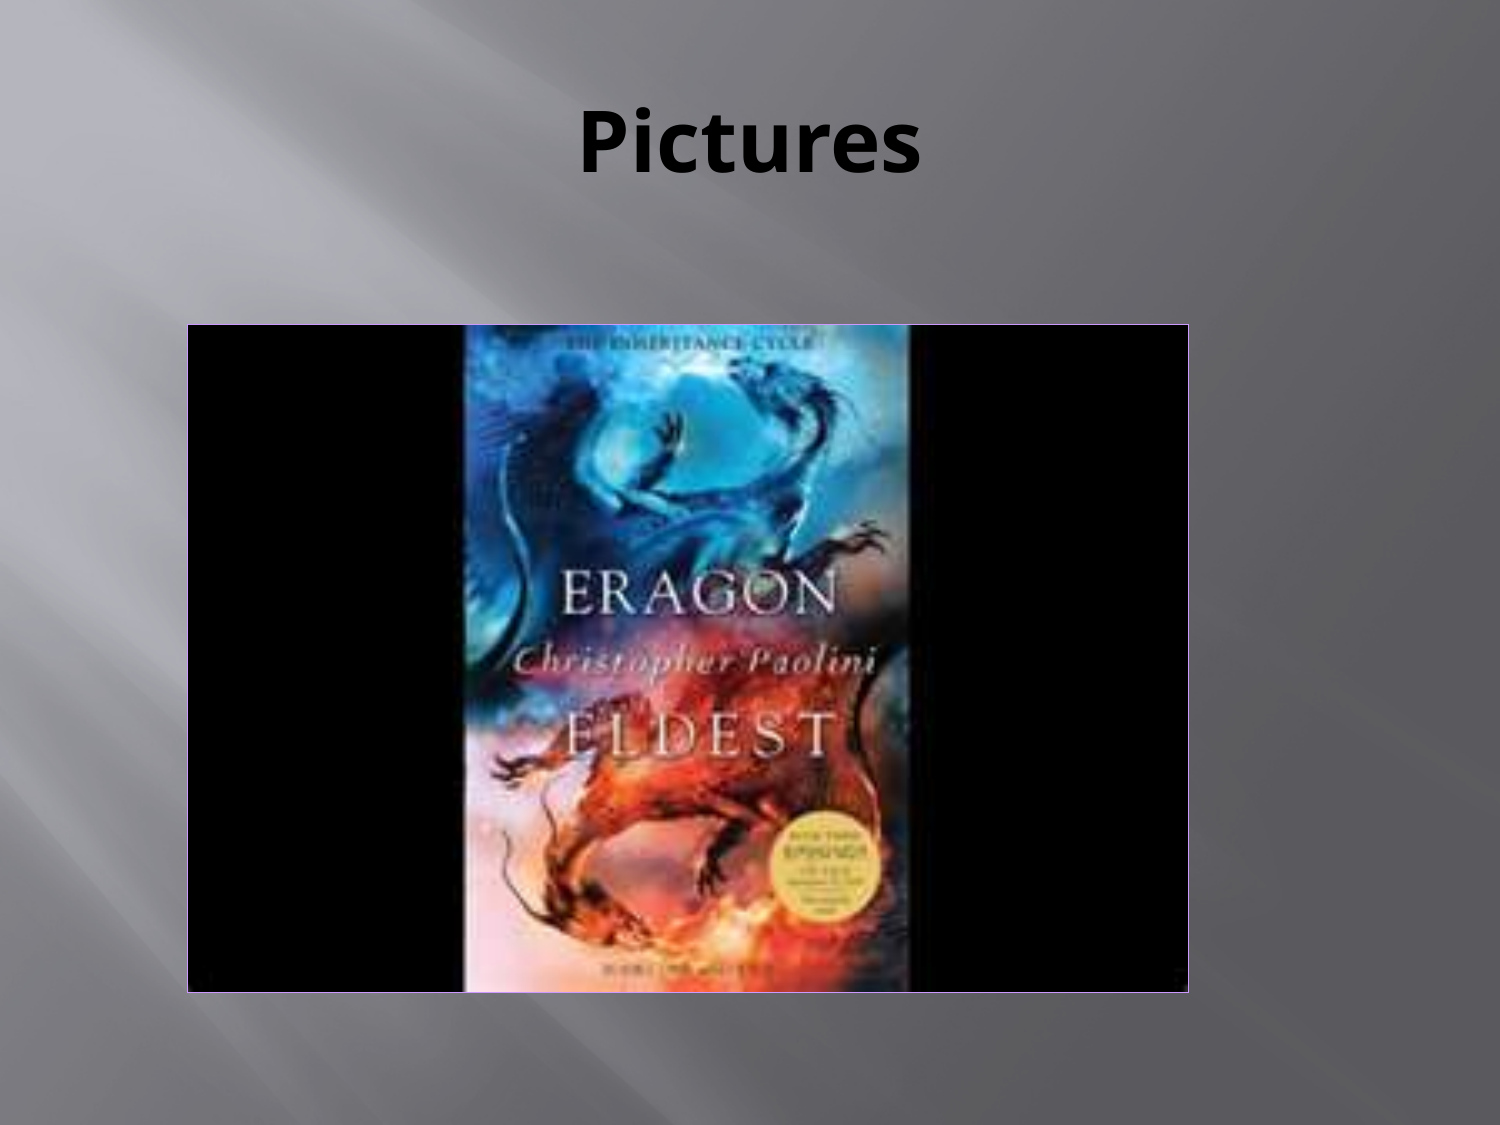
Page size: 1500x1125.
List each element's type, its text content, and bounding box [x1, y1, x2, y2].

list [187, 324, 1189, 993]
title Pictures [75, 45, 1425, 233]
